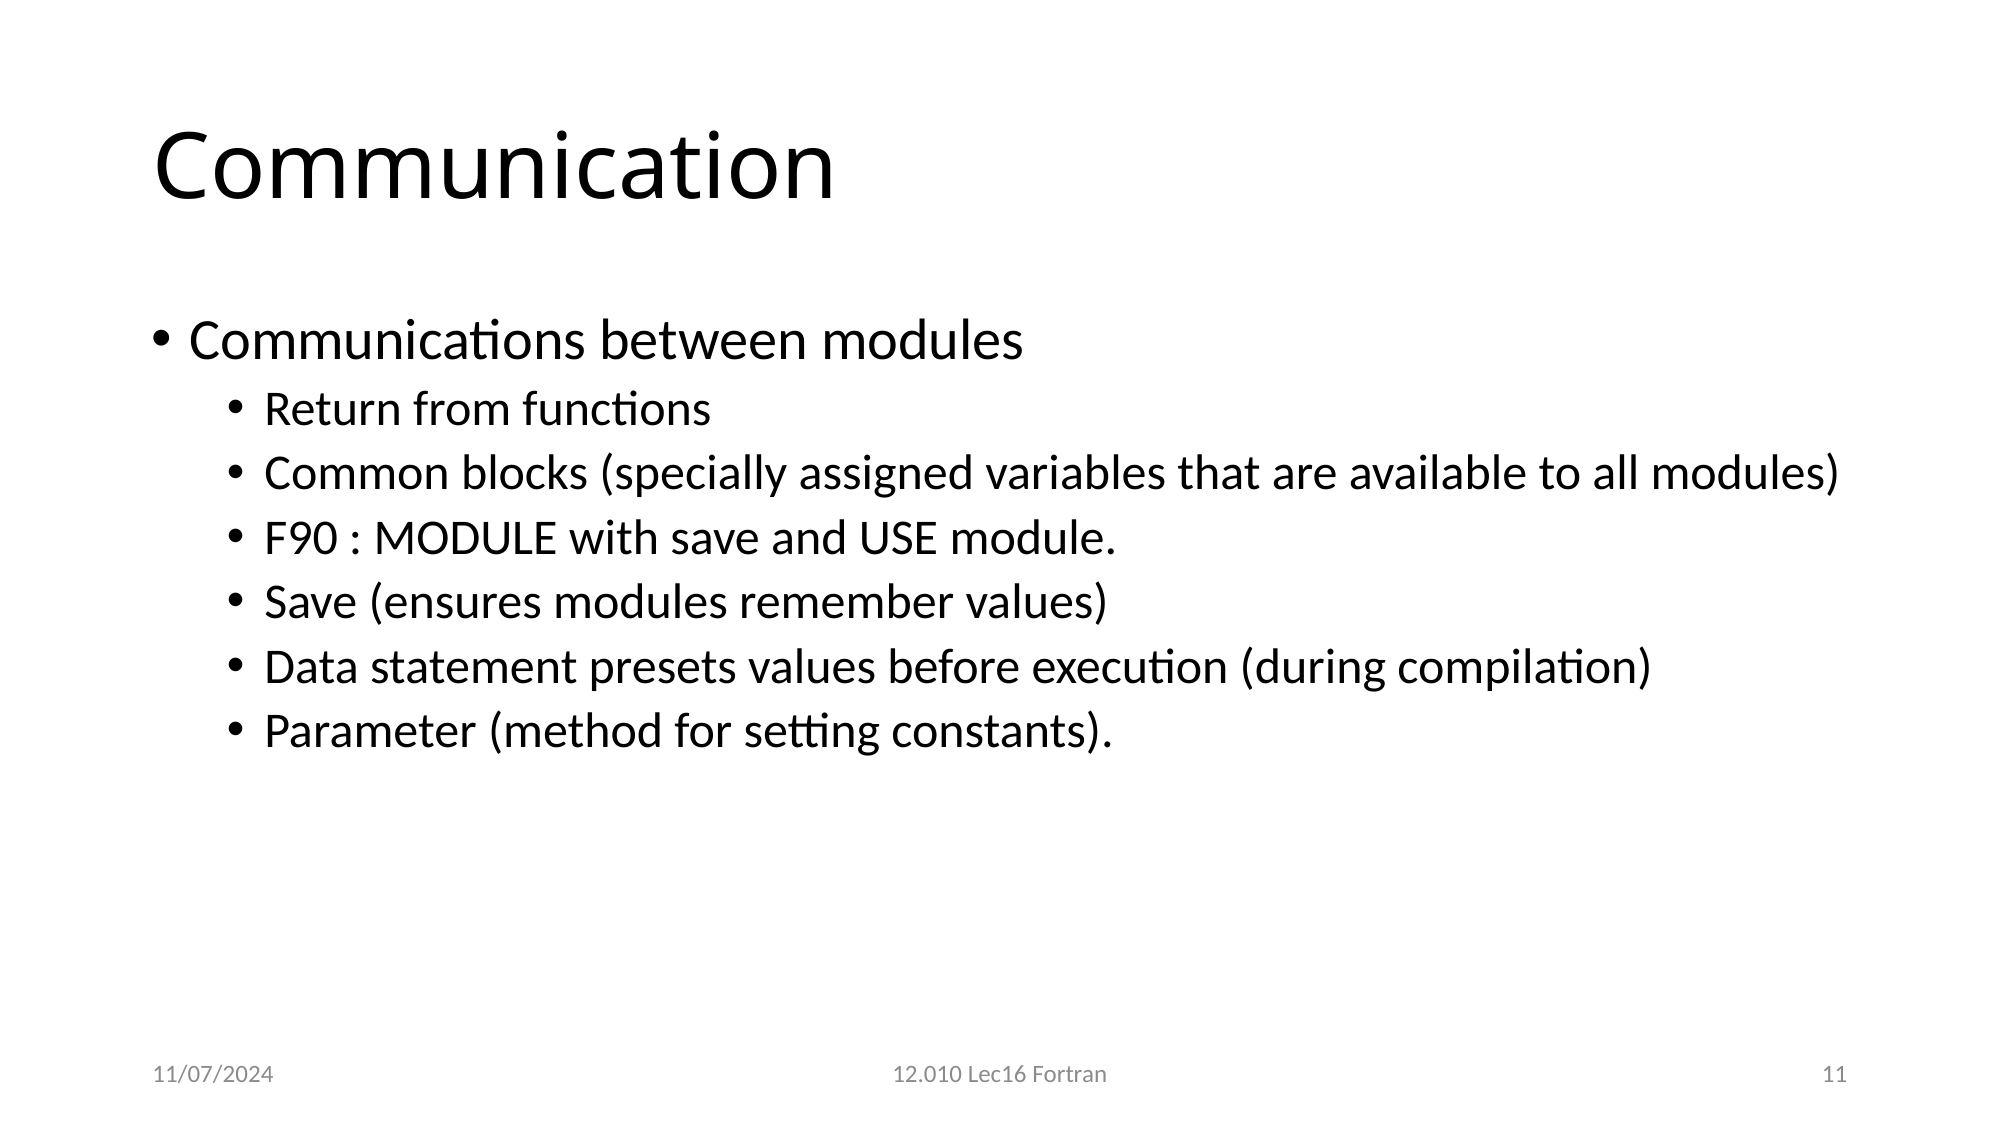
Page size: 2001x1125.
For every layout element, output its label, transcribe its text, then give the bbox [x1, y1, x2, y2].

title Communication [137, 59, 1863, 278]
list Communications between modules Return from functions Common blocks (specially assigned variables that are available to all modules) F90 : MODULE with save and USE module. Save (ensures modules remember values) Data statement presets values before execution (during compilation) Parameter (method for setting constants). [136, 301, 1862, 1016]
slide_number 11 [1412, 1042, 1863, 1103]
footer 12.010 Lec16 Fortran [662, 1042, 1338, 1103]
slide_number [137, 1042, 588, 1103]
